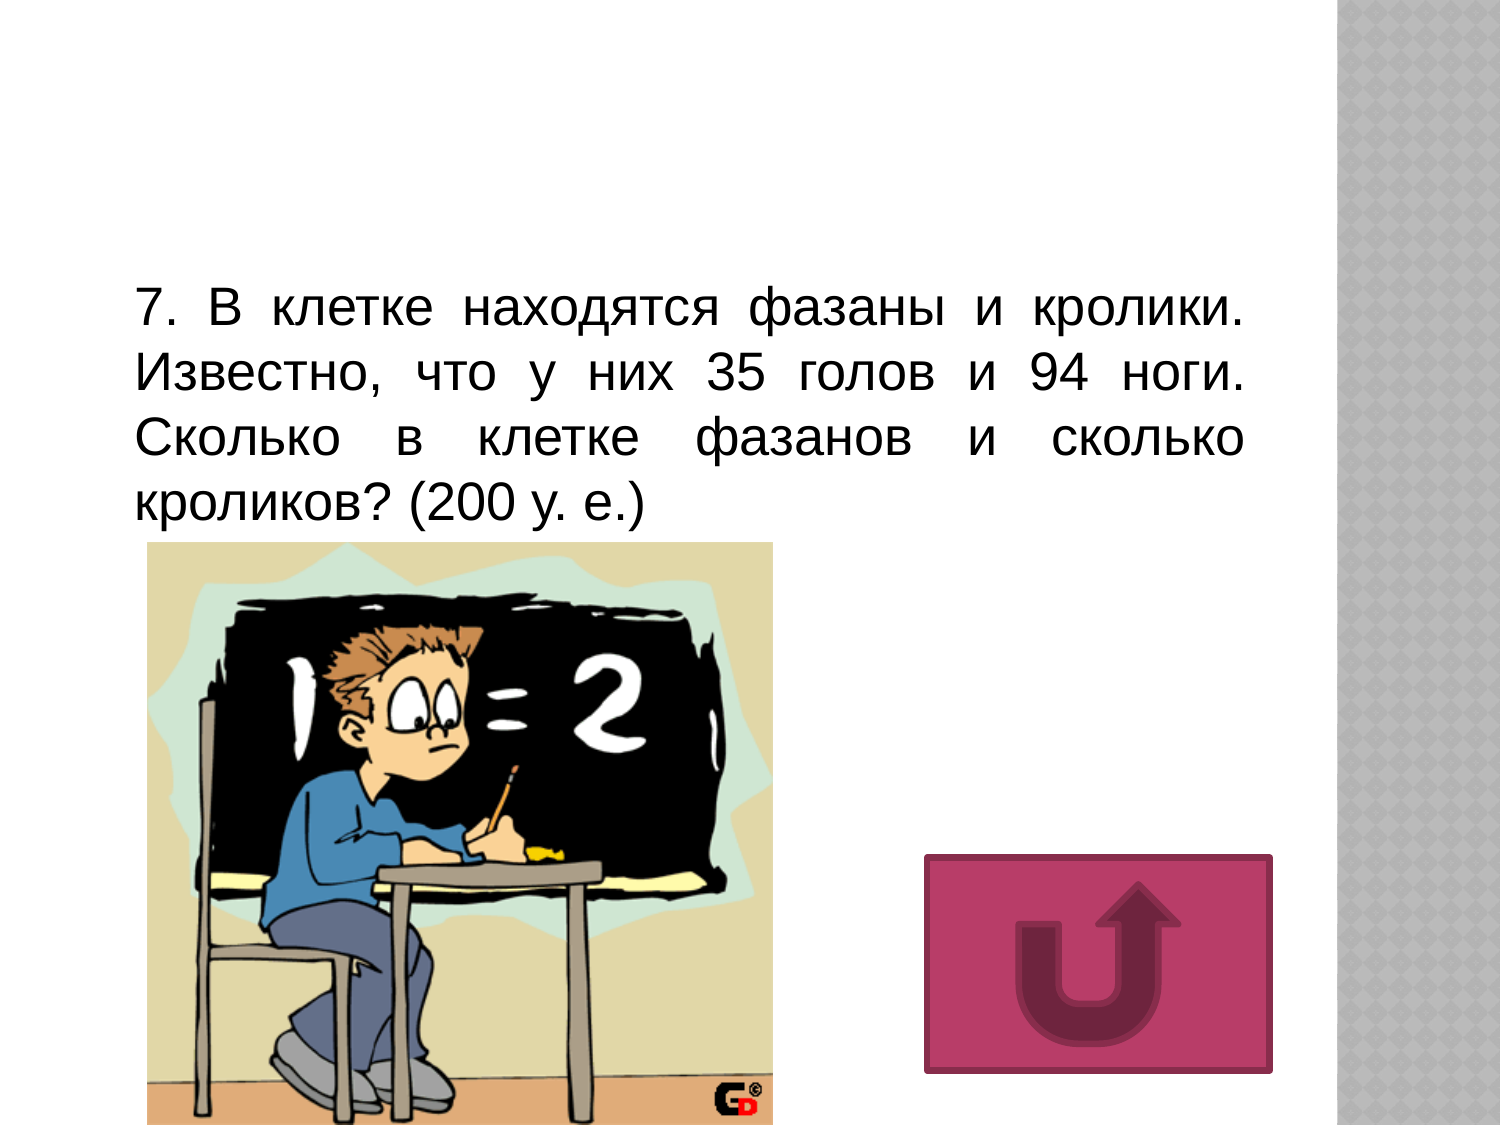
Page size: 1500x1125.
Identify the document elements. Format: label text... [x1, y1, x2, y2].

picture [147, 541, 773, 1125]
list 7. В клетке находятся фазаны и кролики. Известно, что у них 35 голов и 94 ноги. Сколько в клетке фазанов и сколько кроликов? (200 у. е.) [75, 264, 1263, 1059]
text_box [924, 854, 1273, 1074]
